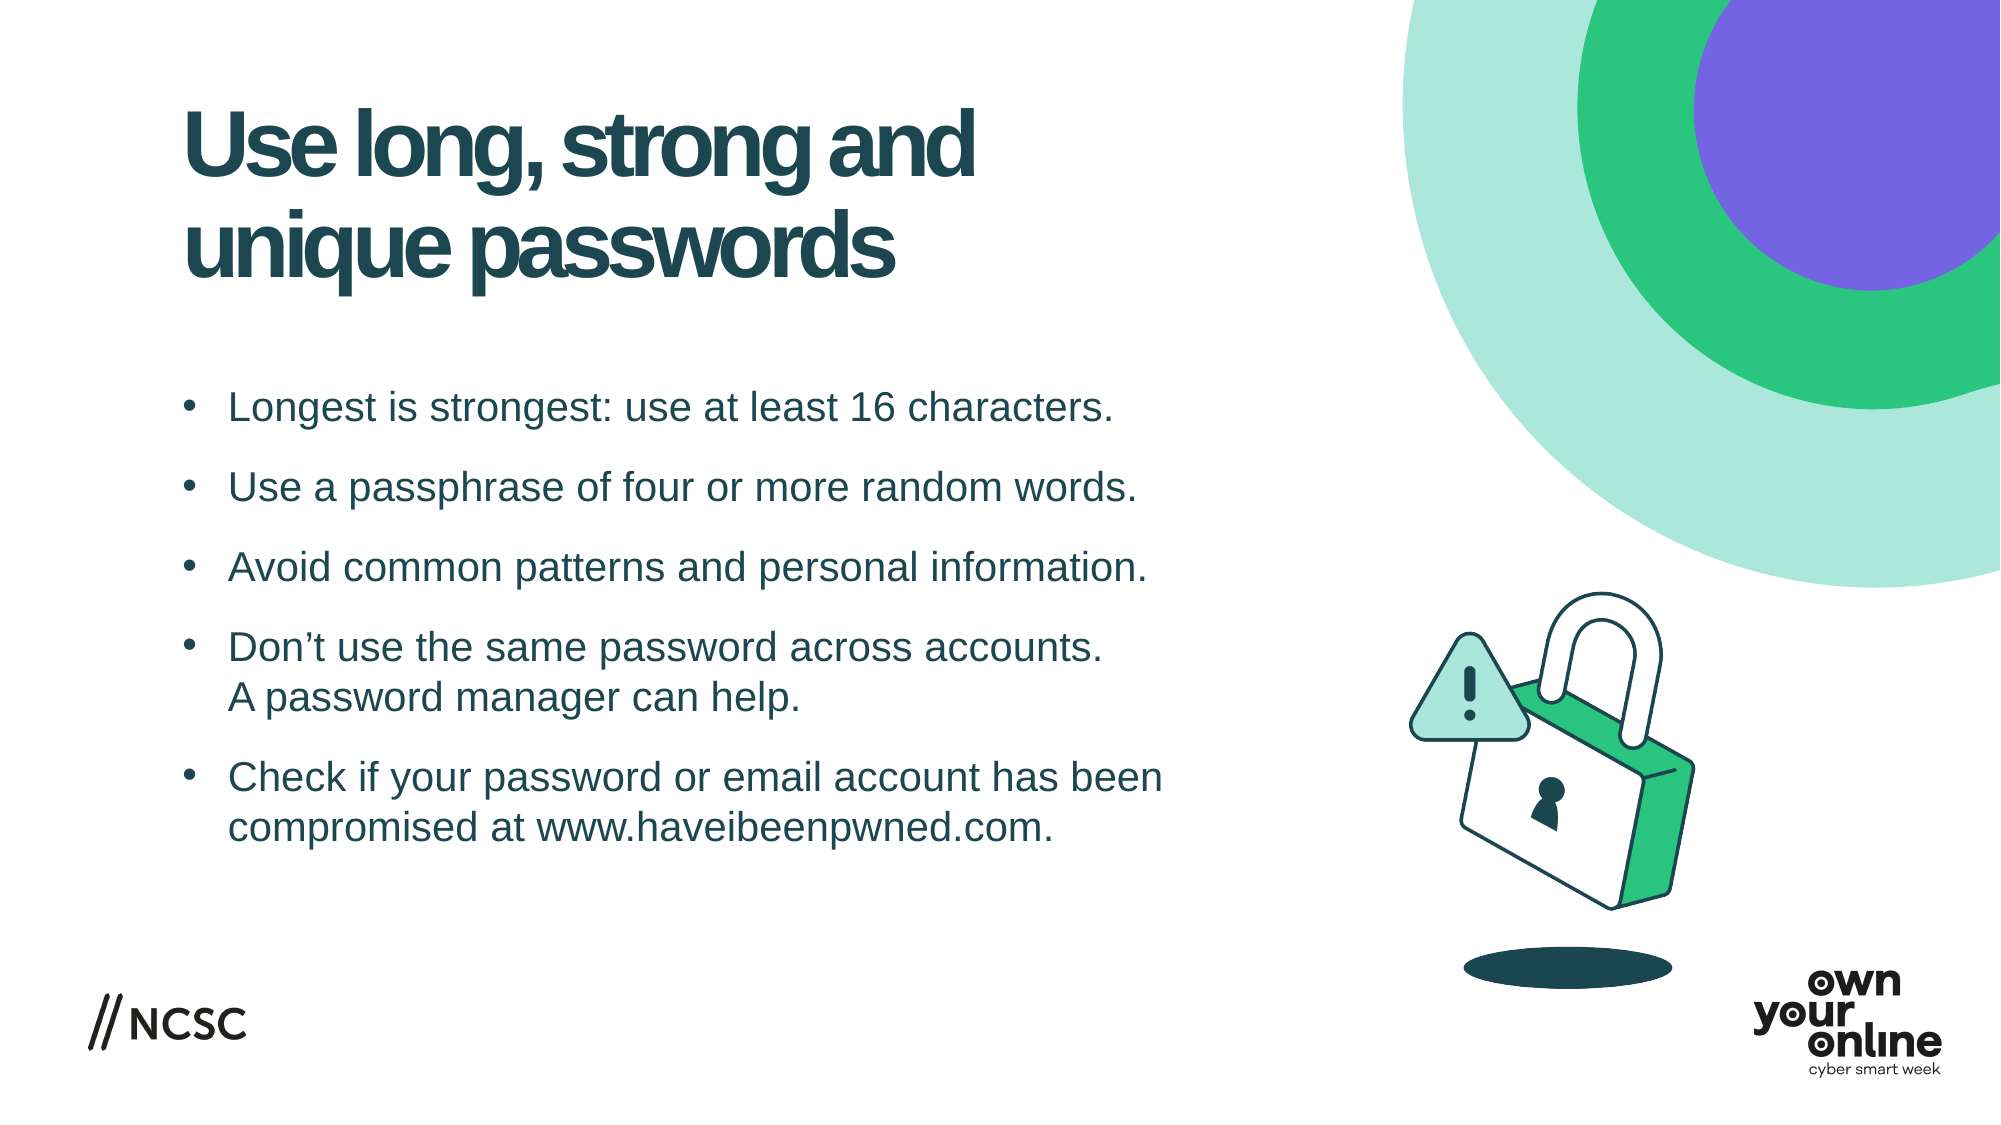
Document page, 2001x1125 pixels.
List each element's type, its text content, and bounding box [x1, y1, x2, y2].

picture [1352, 589, 1753, 967]
text_box Longest is strongest: use at least 16 characters. Use a passphrase of four or more random words. Avoid common patterns and personal information. Don’t use the same password across accounts. A password manager can help. Check if your password or email account has been compromised at www.haveibeenpwned.com. [181, 378, 1314, 850]
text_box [56, 967, 1944, 1079]
title Use long, strong and unique passwords [181, 94, 1402, 299]
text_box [1402, 0, 2000, 589]
